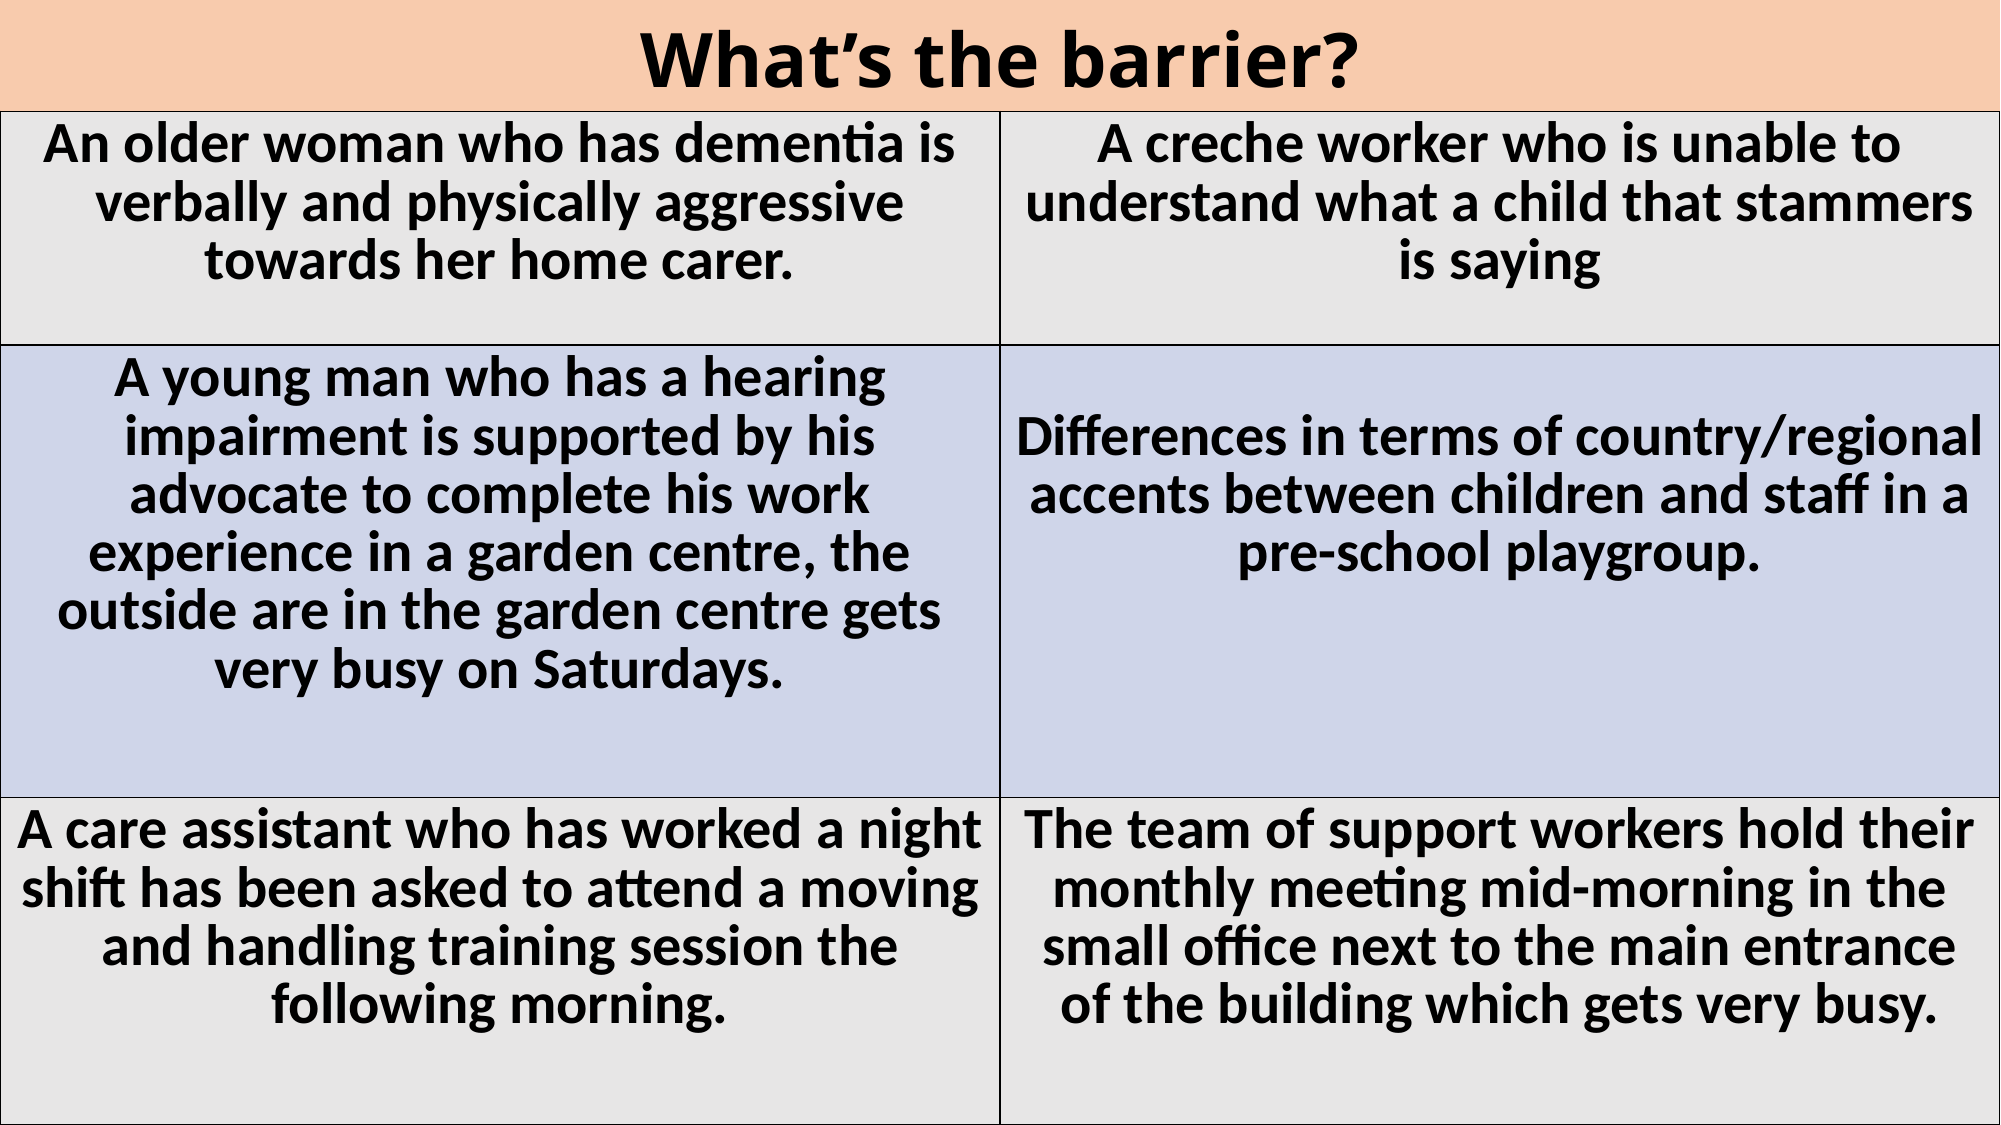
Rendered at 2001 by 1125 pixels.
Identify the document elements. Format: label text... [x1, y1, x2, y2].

table_header A creche worker who is unable to understand what a child that stammers is saying [1001, 112, 1999, 344]
table_cell A young man who has a hearing impairment is supported by his advocate to complete his work experience in a garden centre, the outside are in the garden centre gets very busy on Saturdays. [1, 346, 999, 797]
table_header An older woman who has dementia is verbally and physically aggressive towards her home carer. [1, 112, 999, 344]
table_cell A care assistant who has worked a night shift has been asked to attend a moving and handling training session the following morning. [1, 798, 999, 1124]
table_cell Differences in terms of country/regional accents between children and staff in a pre-school playgroup. [1001, 346, 1999, 797]
title What’s the barrier? [137, 14, 1863, 111]
table_cell The team of support workers hold their monthly meeting mid-morning in the small office next to the main entrance of the building which gets very busy. [1001, 798, 1999, 1124]
